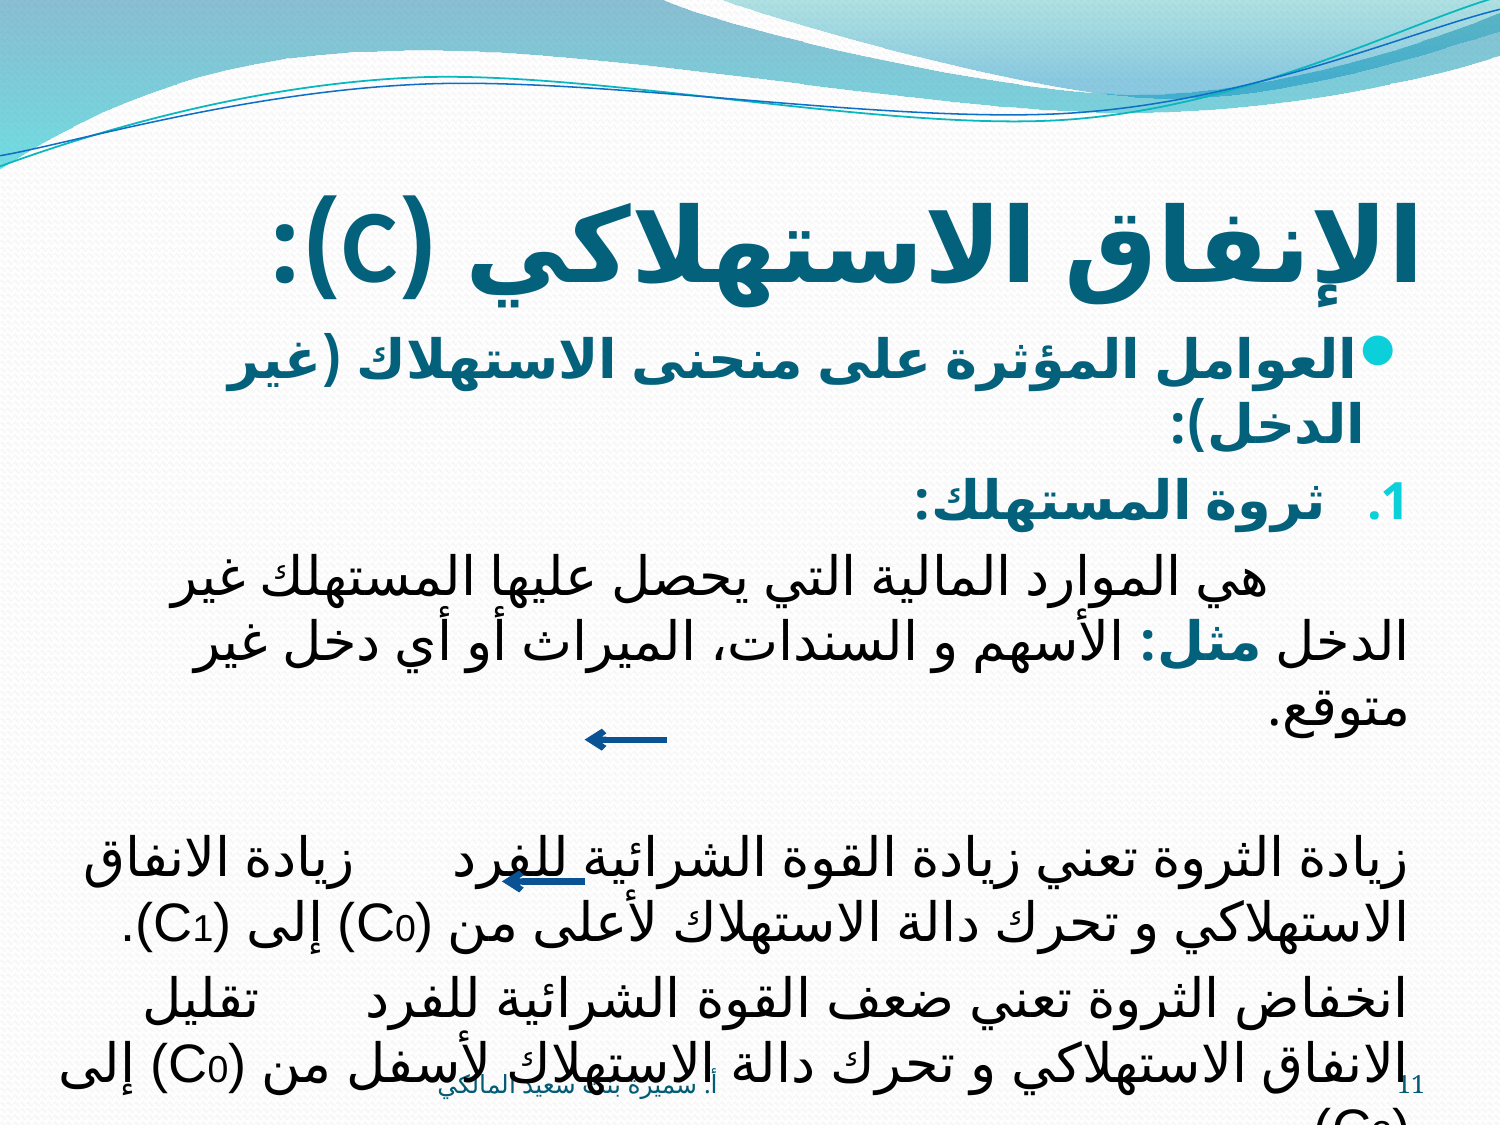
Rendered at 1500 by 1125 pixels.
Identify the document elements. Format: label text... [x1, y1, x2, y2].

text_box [604, 743, 664, 749]
title الإنفاق الاستهلاكي (C): [75, 115, 1425, 303]
slide_number 11 [1299, 1042, 1425, 1103]
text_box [504, 885, 515, 891]
list العوامل المؤثرة على منحنى الاستهلاك (غير الدخل): ثروة المستهلك: هي الموارد المالية التي يحصل عليها المستهلك غير الدخل مثل: الأسهم و السندات، الميراث أو أي دخل غير متوقع. زيادة الثروة تعني زيادة القوة الشرائية للفرد زيادة الانفاق الاستهلاكي و تحرك دالة الاستهلاك لأعلى من (C0) إلى (C1). انخفاض الثروة تعني ضعف القوة الشرائية للفرد تقليل الانفاق الاستهلاكي و تحرك دالة الاستهلاك لأسفل من (C0) إلى (C2). [41, 317, 1425, 1038]
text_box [522, 885, 581, 891]
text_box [587, 744, 597, 749]
footer أ. سميرة بنت سعيد المالكي [437, 1042, 988, 1103]
